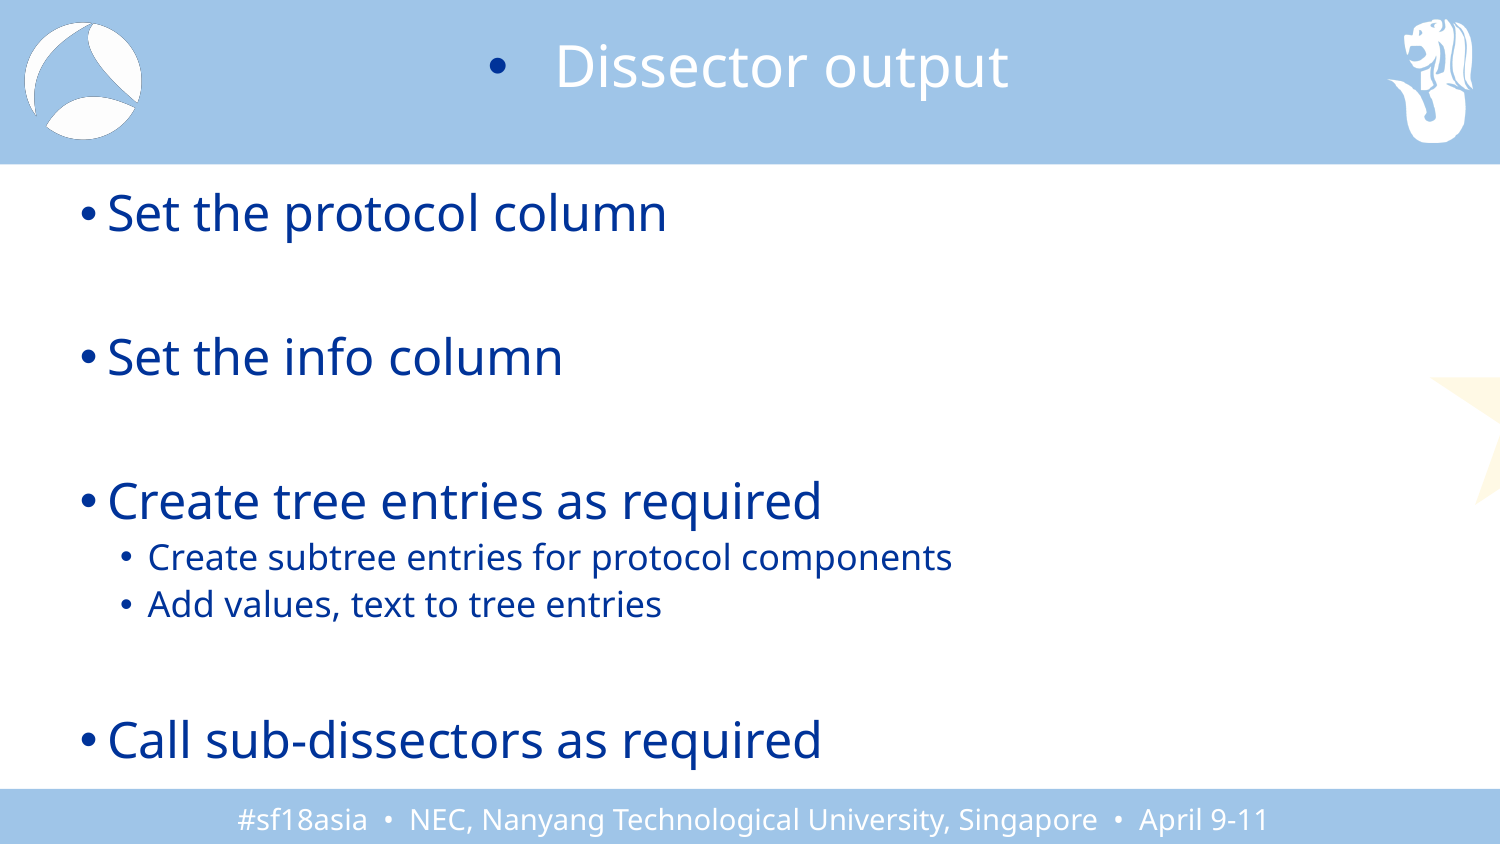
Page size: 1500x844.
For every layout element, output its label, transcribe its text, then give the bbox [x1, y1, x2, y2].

list Dissector output [147, 0, 1341, 139]
picture [1387, 19, 1473, 143]
list Set the protocol column Set the info column Create tree entries as required Create subtree entries for protocol components Add values, text to tree entries Call sub-dissectors as required [64, 173, 1436, 788]
picture [24, 22, 142, 140]
